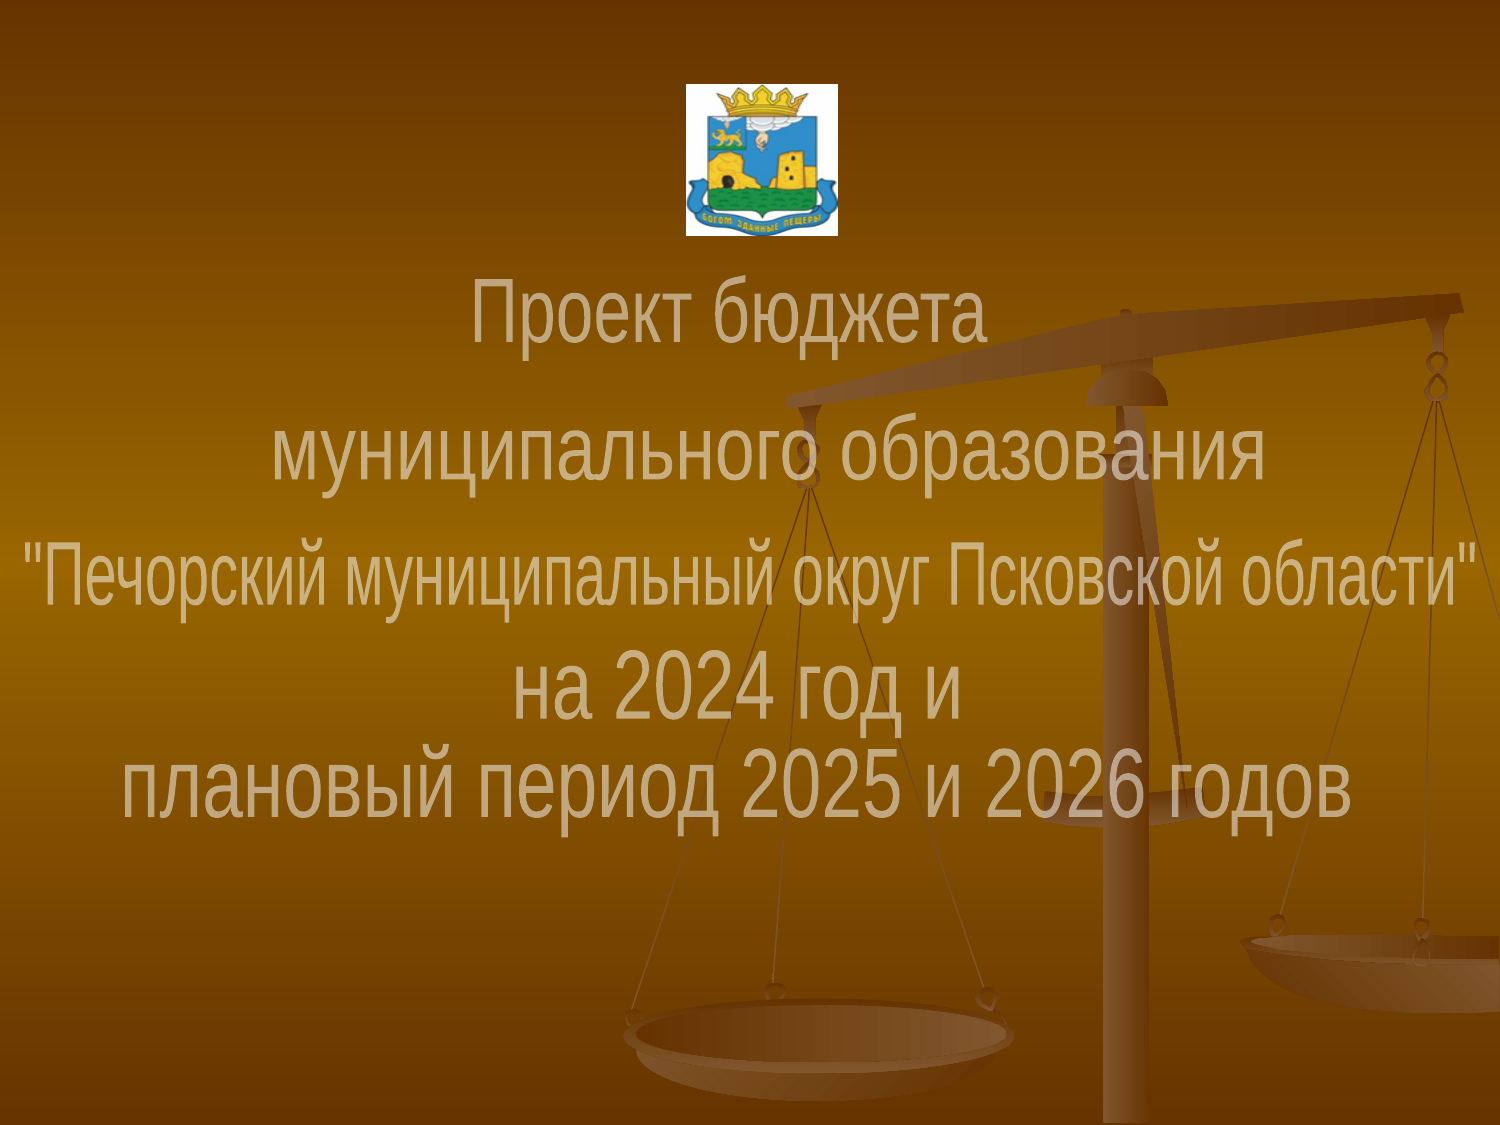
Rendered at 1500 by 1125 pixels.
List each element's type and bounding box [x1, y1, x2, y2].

picture [686, 84, 838, 237]
